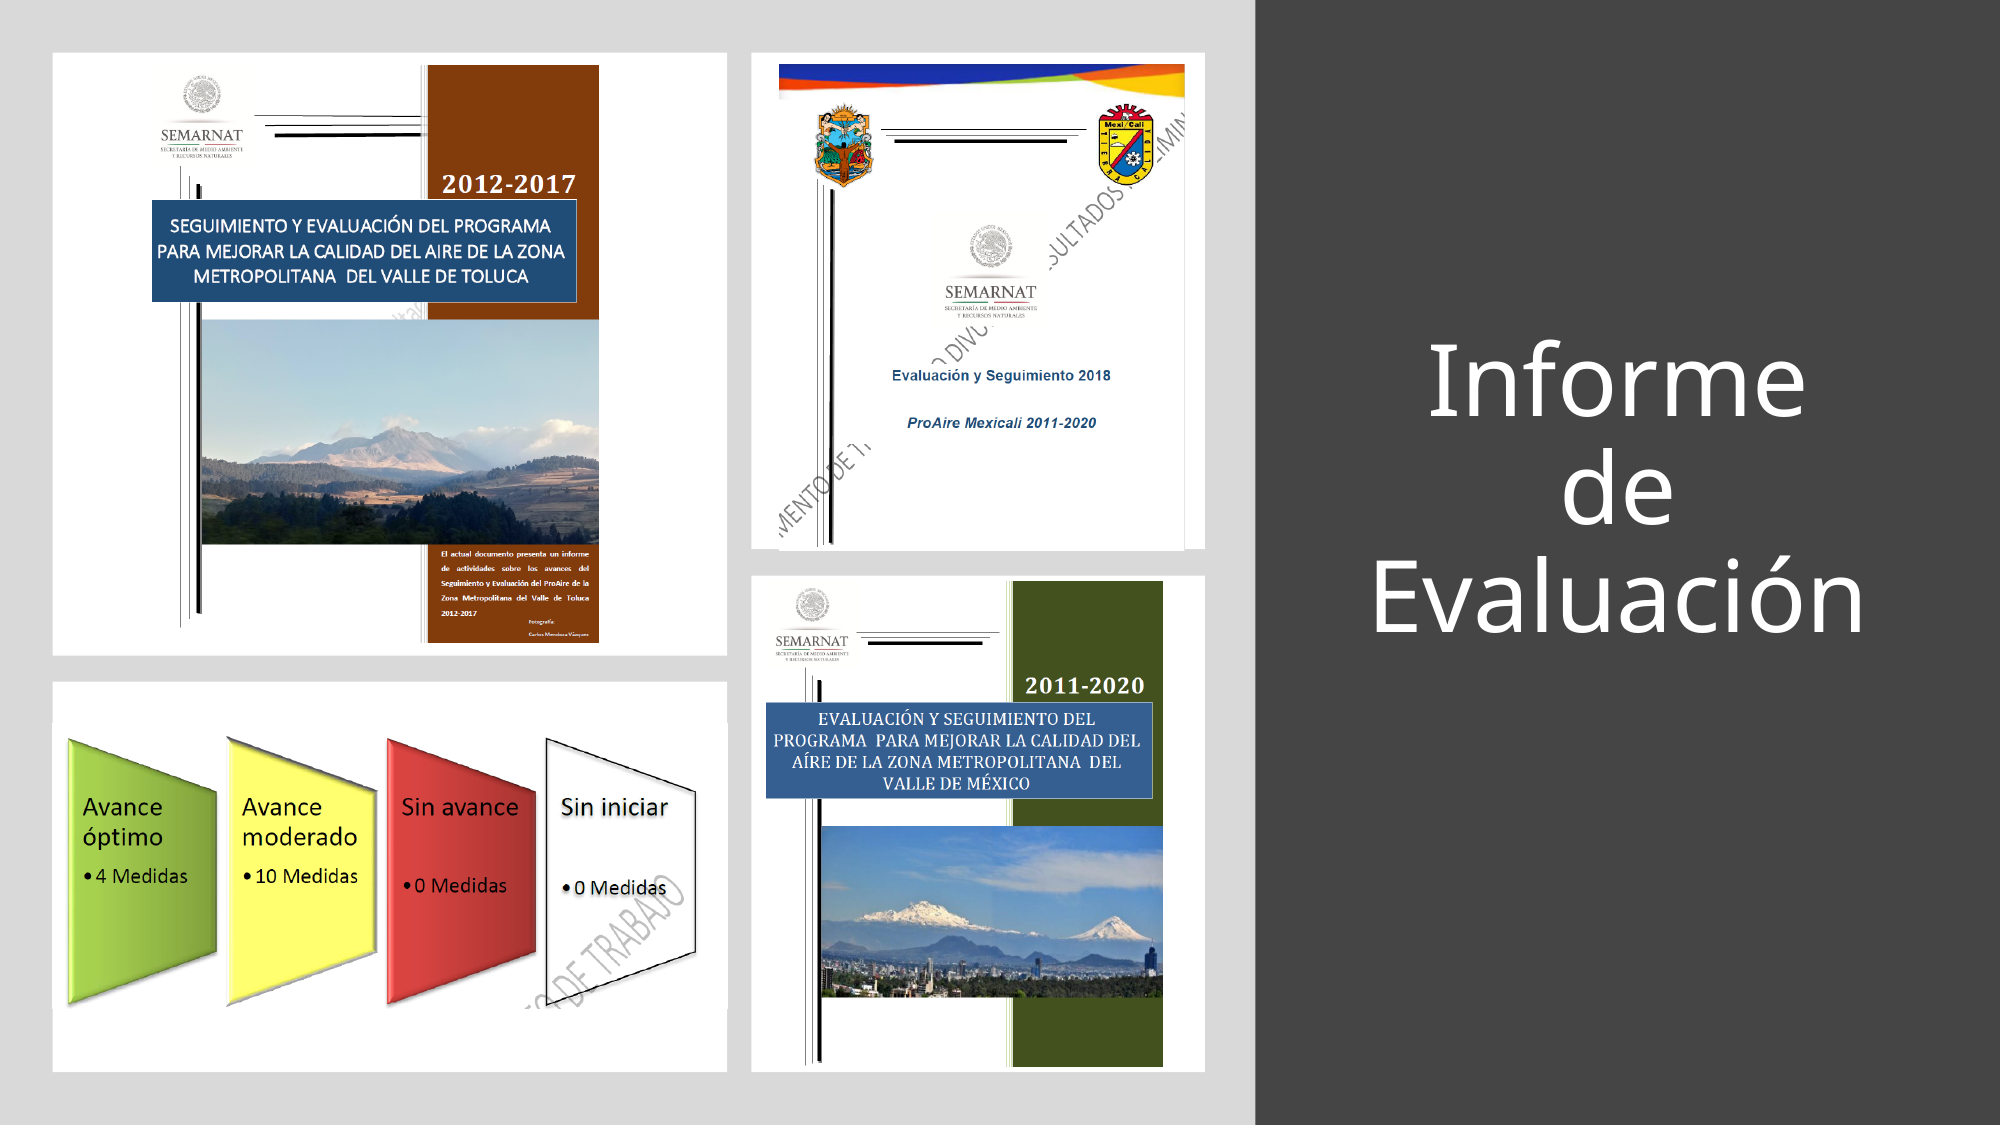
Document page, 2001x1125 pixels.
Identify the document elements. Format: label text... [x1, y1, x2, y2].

text_box [52, 52, 728, 657]
title Informe de Evaluación [1341, 190, 1896, 662]
text_box [52, 1009, 728, 1073]
text_box [750, 575, 1206, 1073]
text_box [750, 52, 1206, 550]
text_box [52, 681, 728, 723]
picture [766, 581, 1163, 1067]
text_box [0, 0, 1256, 1125]
picture [779, 64, 1185, 551]
picture [52, 723, 728, 1009]
picture [152, 65, 599, 643]
